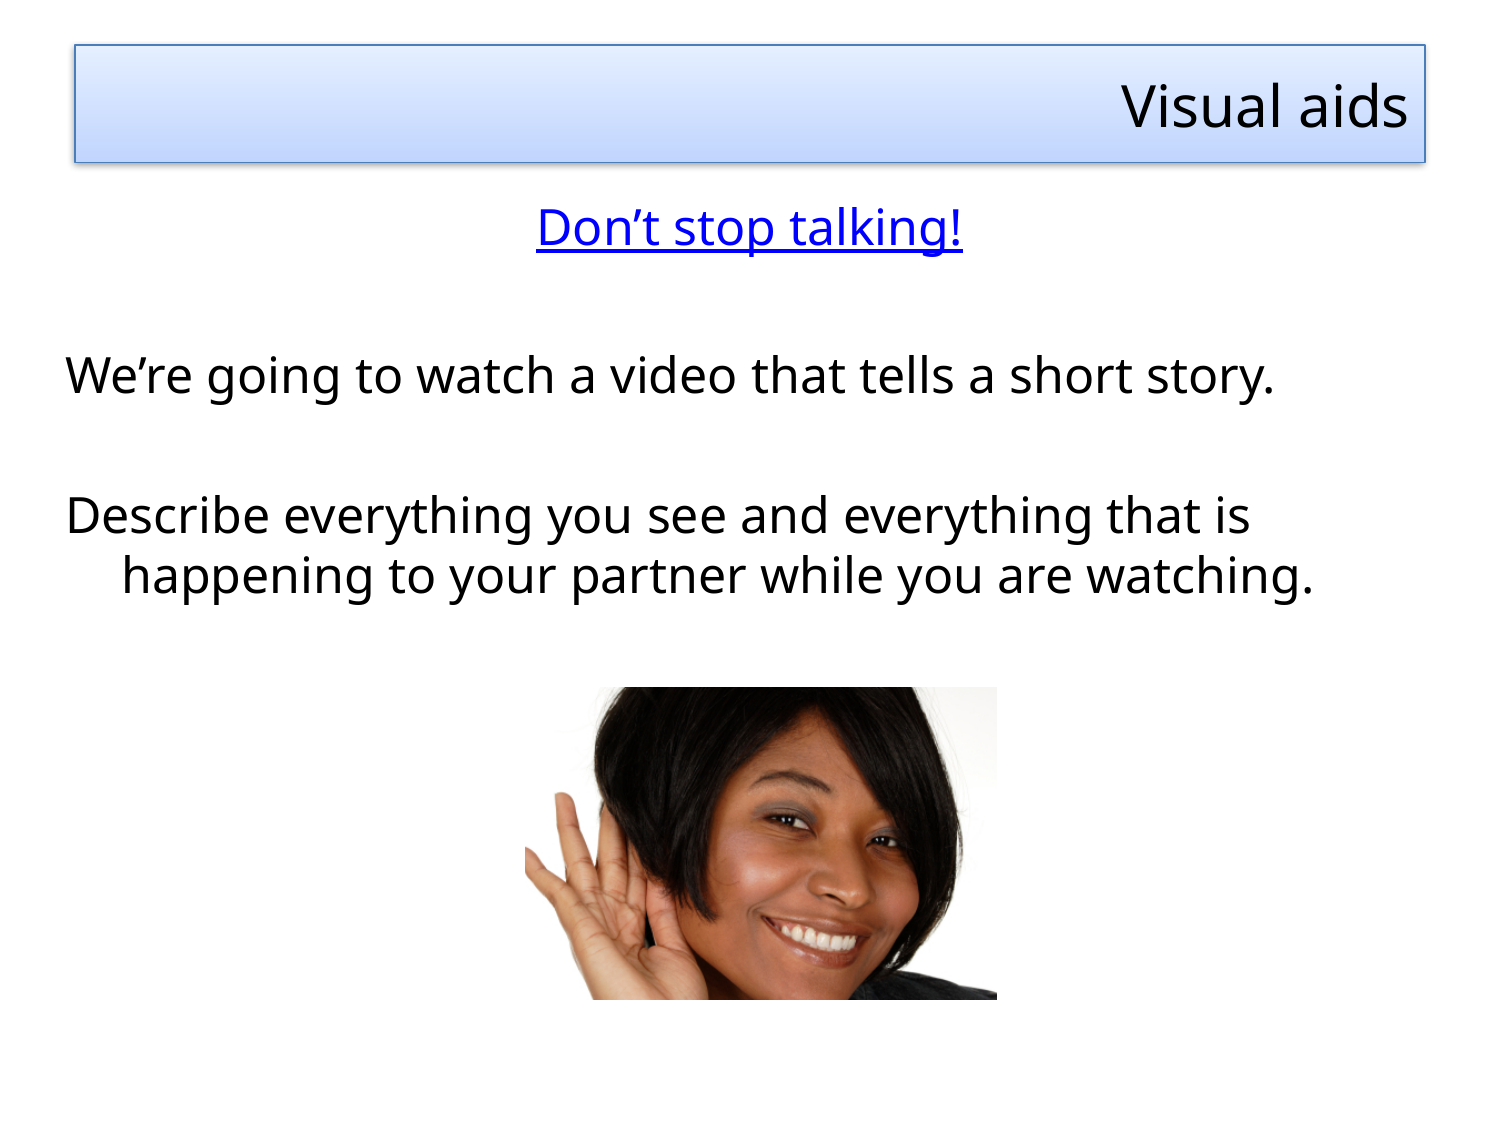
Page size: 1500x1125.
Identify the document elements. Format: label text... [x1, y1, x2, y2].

picture [524, 687, 997, 1001]
list Don’t stop talking! We’re going to watch a video that tells a short story. Describe everything you see and everything that is happening to your partner while you are watching. [50, 187, 1450, 1018]
title Visual aids [74, 44, 1426, 163]
